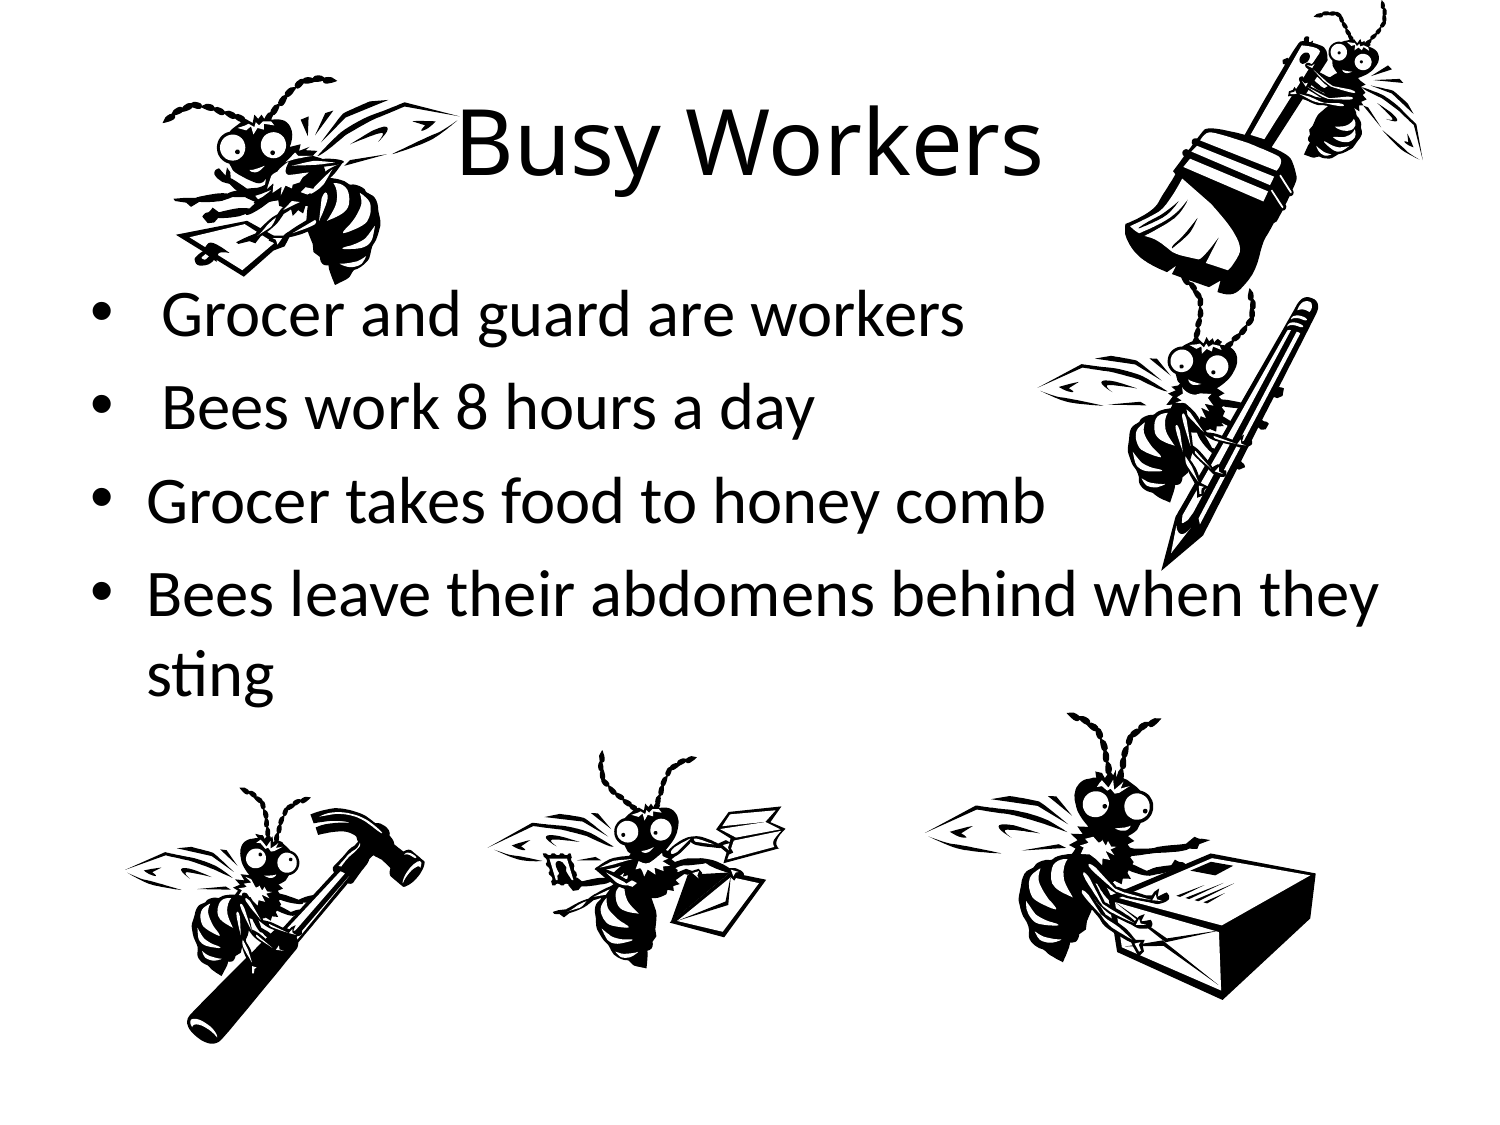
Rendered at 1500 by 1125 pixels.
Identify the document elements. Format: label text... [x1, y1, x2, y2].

picture [162, 74, 460, 286]
picture [924, 712, 1316, 1001]
picture [124, 787, 425, 1046]
title Busy Workers [75, 45, 1119, 233]
picture [1037, 0, 1423, 572]
picture [487, 749, 786, 969]
list Grocer and guard are workers Bees work 8 hours a day Grocer takes food to honey comb Bees leave their abdomens behind when they sting [75, 262, 1425, 1005]
